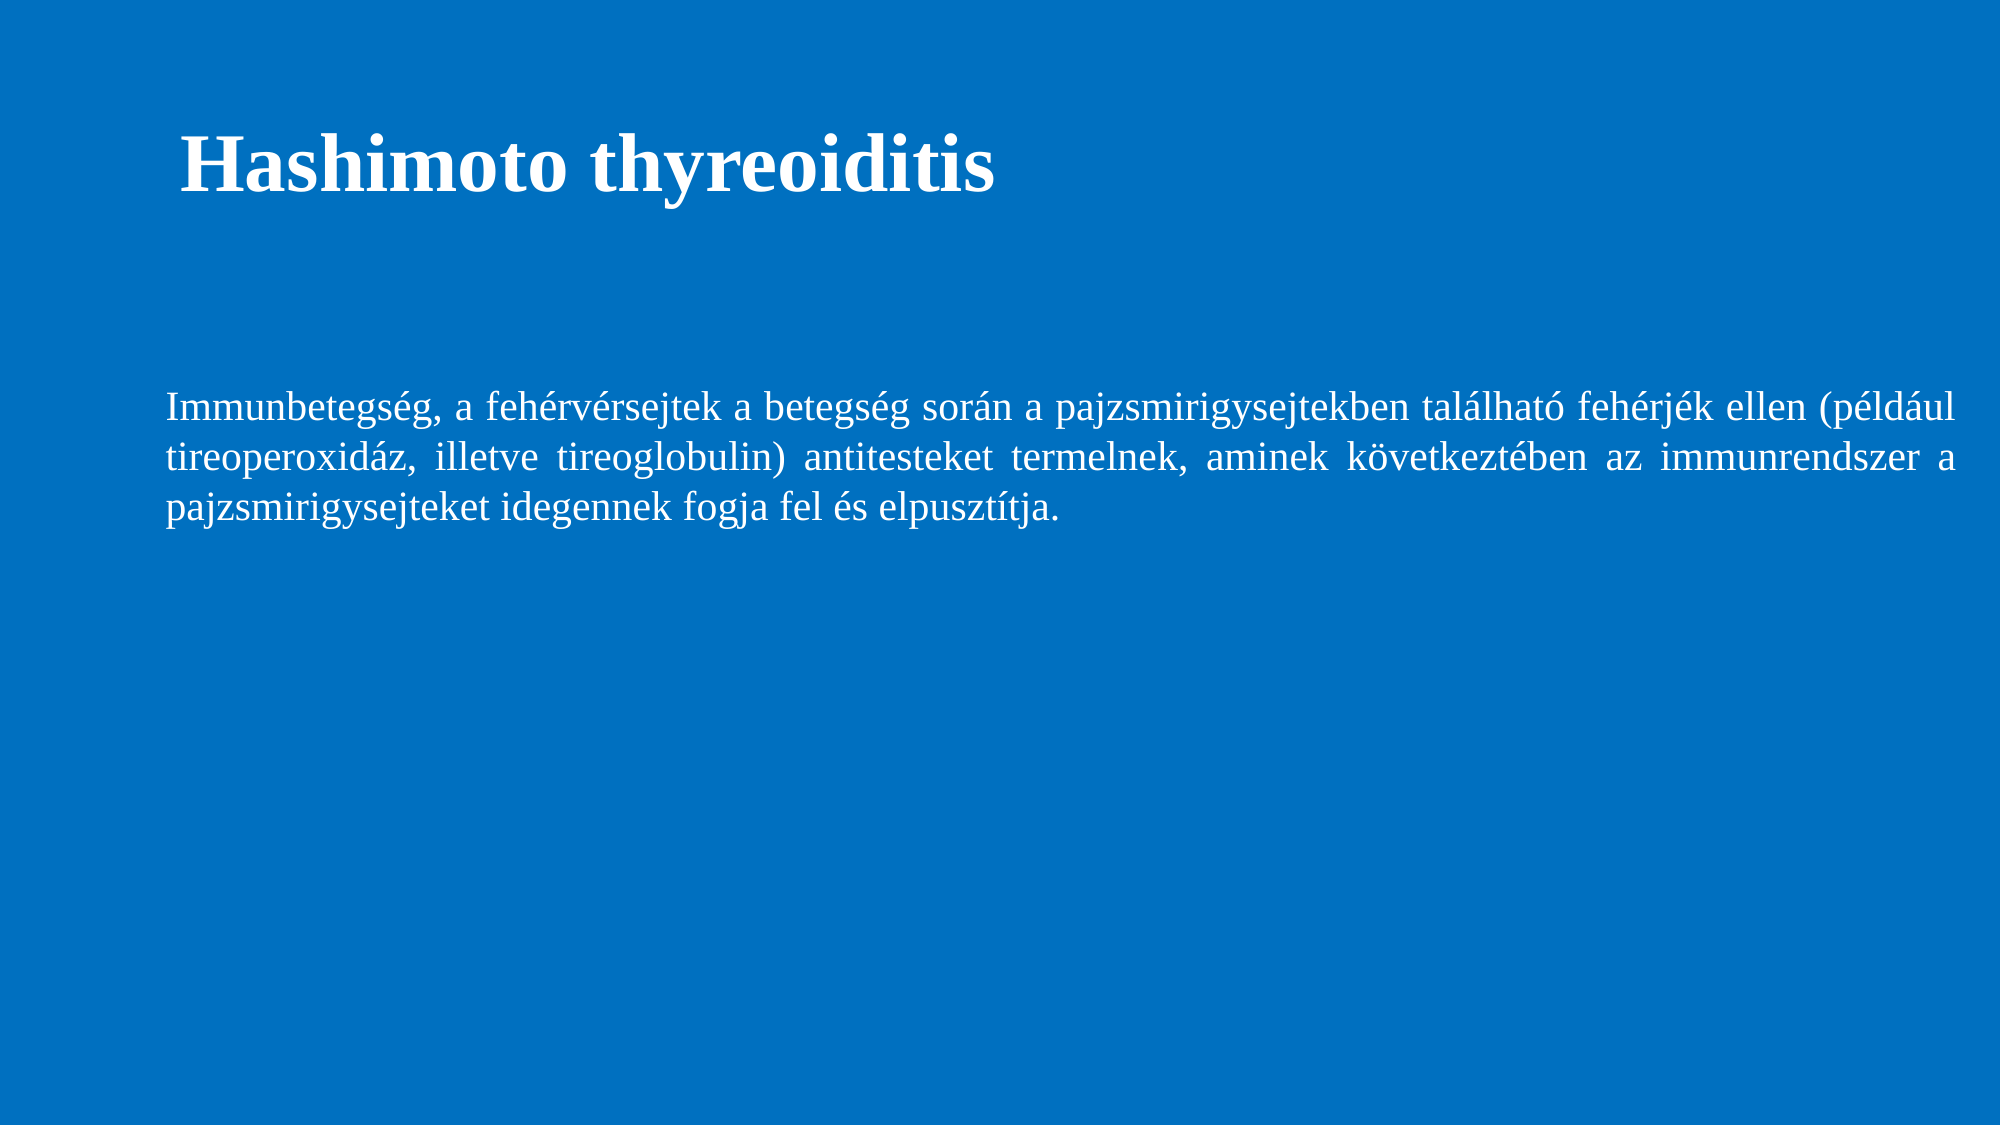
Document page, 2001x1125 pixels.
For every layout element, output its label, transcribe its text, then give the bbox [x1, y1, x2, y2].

title Hashimoto thyreoiditis [165, 57, 1516, 259]
list Immunbetegség, a fehérvérsejtek a betegség során a pajzsmirigysejtekben található fehérjék ellen (például tireoperoxidáz, illetve tireoglobulin) antitesteket termelnek, aminek következtében az immunrendszer a pajzsmirigysejteket idegennek fogja fel és elpusztítja. [150, 371, 1973, 820]
